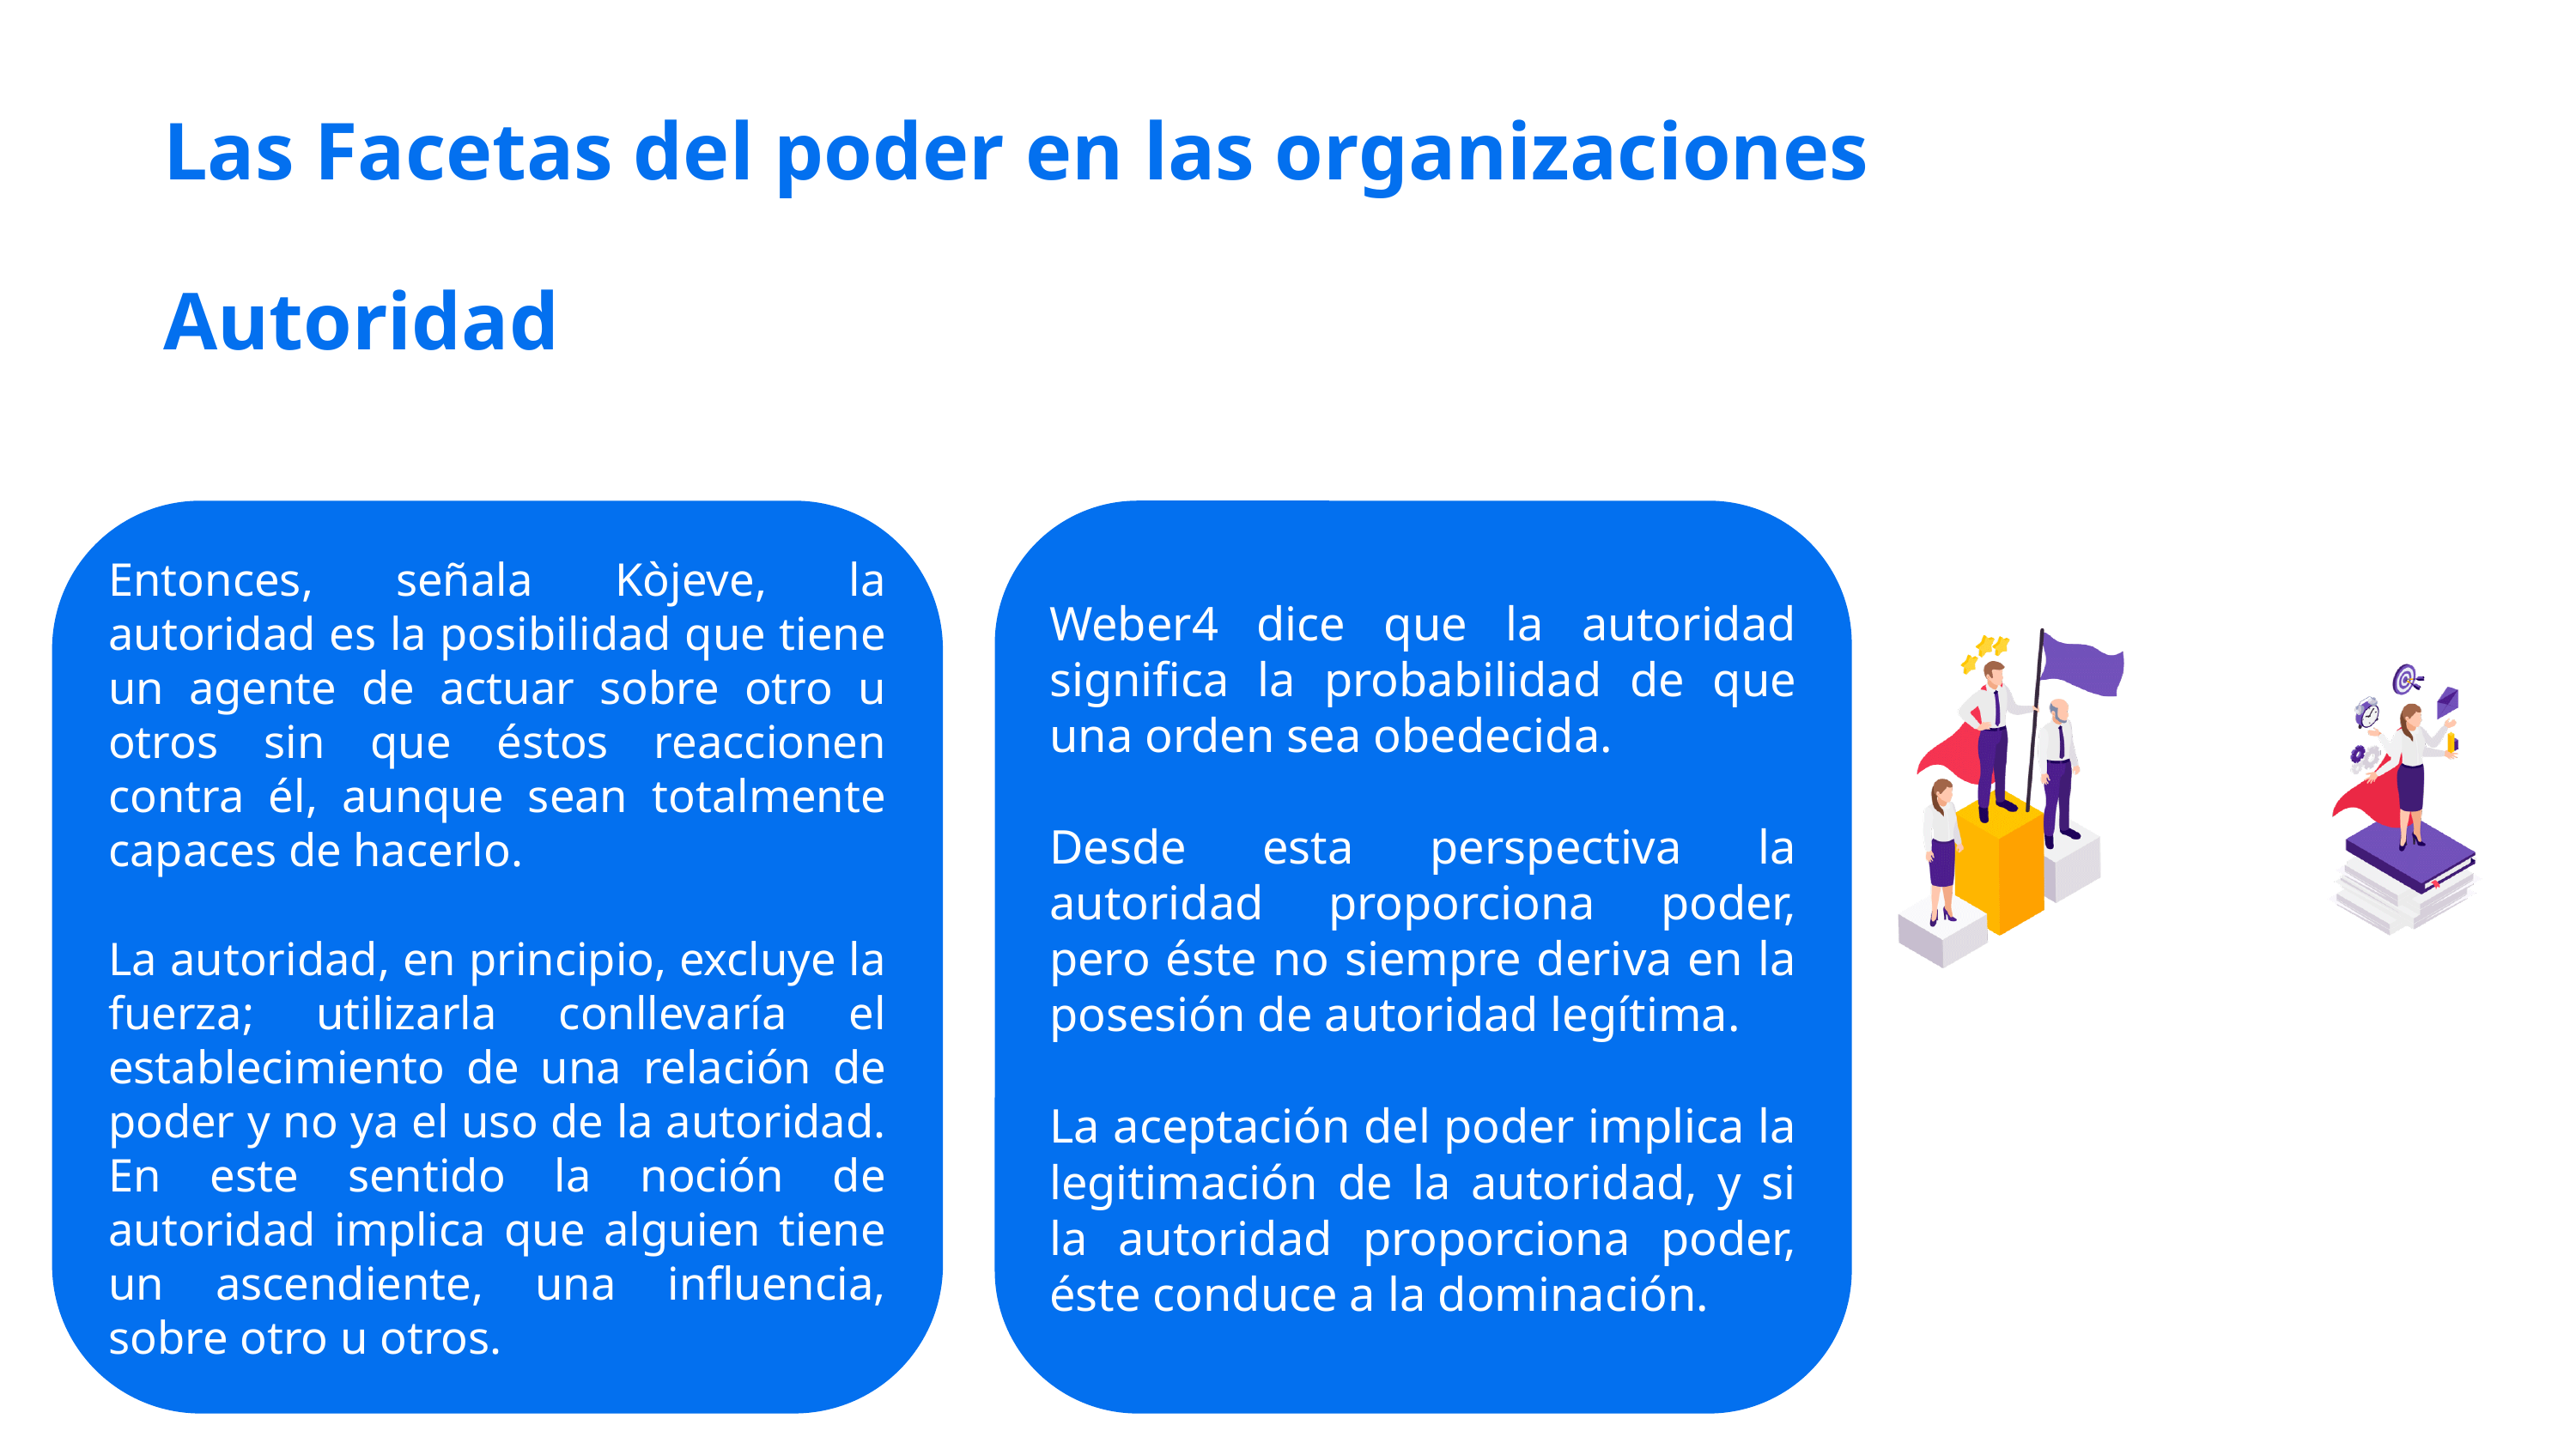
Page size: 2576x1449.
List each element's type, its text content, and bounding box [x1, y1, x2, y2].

text_box Las Facetas del poder en las organizaciones Autoridad [150, 106, 2426, 373]
text_box Weber4 dice que la autoridad significa la probabilidad de que una orden sea obedecida. Desde esta perspectiva la autoridad proporciona poder, pero éste no siempre deriva en la posesión de autoridad legítima. La aceptación del poder implica la legitimación de la autoridad, y si la autoridad proporciona poder, éste conduce a la dominación. [993, 500, 1853, 1415]
picture [1782, 552, 2576, 1014]
text_box Entonces, señala Kòjeve, la autoridad es la posibilidad que tiene un agente de actuar sobre otro u otros sin que éstos reaccionen contra él, aunque sean totalmente capaces de hacerlo. La autoridad, en principio, excluye la fuerza; utilizarla conllevaría el establecimiento de una relación de poder y no ya el uso de la autoridad. En este sentido la noción de autoridad implica que alguien tiene un ascendiente, una influencia, sobre otro u otros. [52, 500, 944, 1415]
